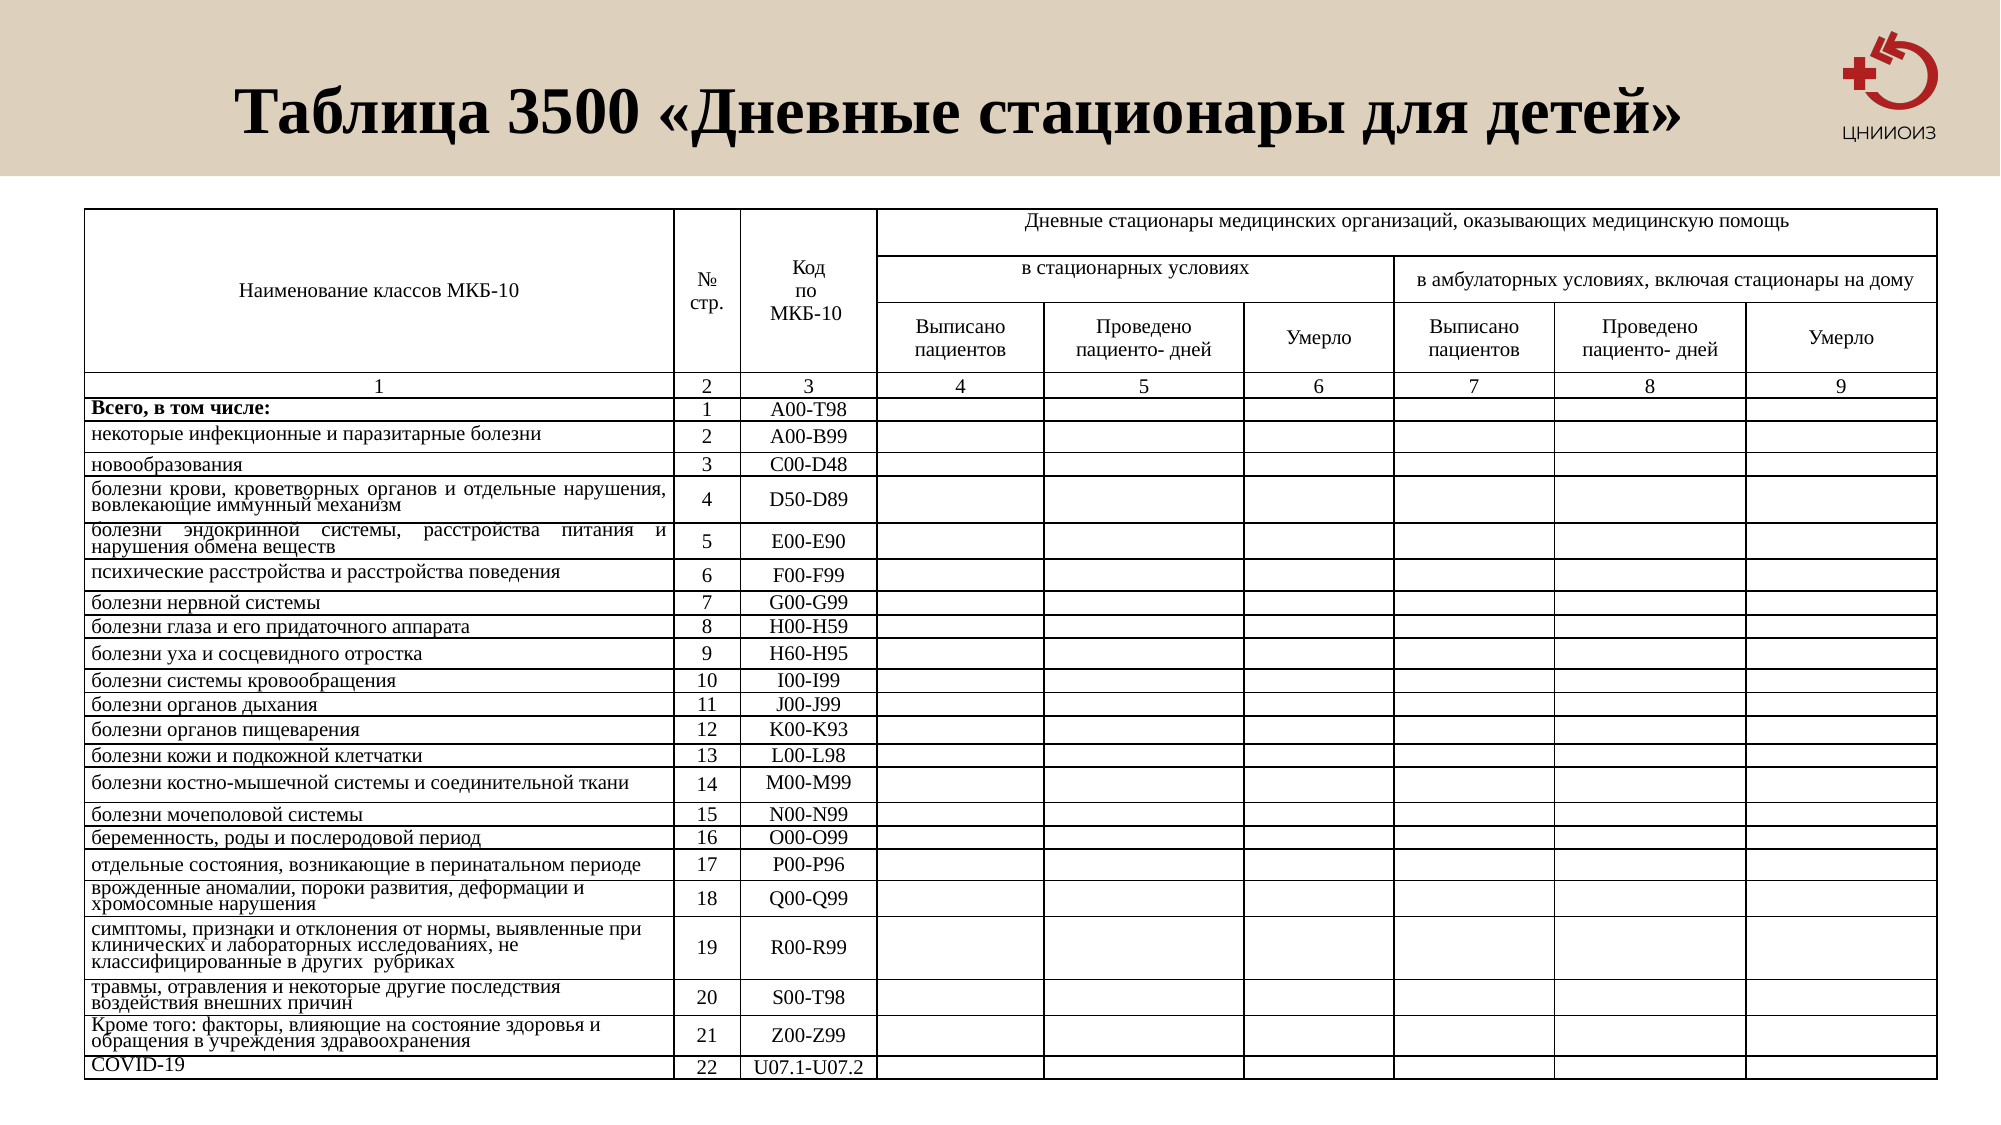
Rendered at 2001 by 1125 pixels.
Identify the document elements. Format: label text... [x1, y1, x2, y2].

table_cell [878, 524, 1043, 558]
table_cell [1747, 768, 1936, 802]
table_cell U07.1-U07.2 [741, 1057, 876, 1078]
table_cell 20 [675, 980, 740, 1015]
table_cell [1245, 592, 1393, 614]
table_cell [1747, 639, 1936, 668]
table_cell F00-F99 [741, 560, 876, 590]
table_cell 3 [675, 453, 740, 475]
table_cell H00-H59 [741, 616, 876, 637]
table_cell [1395, 524, 1554, 558]
table_cell [1555, 827, 1745, 848]
table_cell [878, 717, 1043, 743]
table_cell [1245, 1016, 1393, 1055]
table_cell [1555, 803, 1745, 825]
table_cell [878, 1057, 1043, 1078]
table_cell [1395, 745, 1554, 766]
table_cell [1045, 524, 1243, 558]
table_cell [1045, 422, 1243, 452]
table_cell [1395, 592, 1554, 614]
table_cell [878, 768, 1043, 802]
table_cell [1245, 524, 1393, 558]
table_cell [878, 560, 1043, 590]
table_cell 4 [675, 477, 740, 522]
table_cell [878, 616, 1043, 637]
table_cell болезни уха и сосцевидного отростка [85, 639, 673, 668]
table_cell 8 [1555, 373, 1745, 397]
table_cell [1747, 422, 1936, 452]
table_cell [1747, 453, 1936, 475]
table_cell болезни кожи и подкожной клетчатки [85, 745, 673, 766]
table_cell симптомы, признаки и отклонения от нормы, выявленные при клинических и лабораторных исследованиях, не классифицированные в других рубриках [85, 917, 673, 979]
table_cell 16 [675, 827, 740, 848]
table_cell [878, 592, 1043, 614]
table_cell [1045, 803, 1243, 825]
text_box Таблица 3500 «Дневные стационары для детей» [140, 37, 1781, 177]
table_cell [878, 399, 1043, 420]
table_cell в стационарных условиях [878, 257, 1393, 302]
table_cell 1 [85, 373, 673, 397]
table_cell некоторые инфекционные и паразитарные болезни [85, 422, 673, 452]
table_cell [878, 850, 1043, 880]
table_cell [1747, 477, 1936, 522]
table_cell болезни глаза и его придаточного аппарата [85, 616, 673, 637]
table_cell [1395, 693, 1554, 715]
table_cell J00-J99 [741, 693, 876, 715]
table_cell [1395, 422, 1554, 452]
table_cell 5 [675, 524, 740, 558]
table_cell [878, 670, 1043, 692]
table_cell [1555, 399, 1745, 420]
table_cell [1747, 524, 1936, 558]
table_cell 9 [1747, 373, 1936, 397]
table_cell [878, 980, 1043, 1015]
table_cell [1555, 768, 1745, 802]
table_cell [1245, 453, 1393, 475]
table_cell [878, 827, 1043, 848]
table_cell [1045, 881, 1243, 916]
table_cell Выписано пациентов [878, 303, 1043, 372]
table_header Дневные стационары медицинских организаций, оказывающих медицинскую помощь [878, 210, 1936, 255]
table_cell [1395, 477, 1554, 522]
table_cell болезни органов пищеварения [85, 717, 673, 743]
table_cell [1555, 745, 1745, 766]
table_cell S00-T98 [741, 980, 876, 1015]
table_cell [1747, 1016, 1936, 1055]
table_cell Е00-Е90 [741, 524, 876, 558]
table_cell [1245, 917, 1393, 979]
table_cell COVID-19 [85, 1057, 673, 1078]
table_cell новообразования [85, 453, 673, 475]
table_cell [1555, 453, 1745, 475]
table_cell [1747, 592, 1936, 614]
table_cell [1395, 639, 1554, 668]
table_cell [1245, 827, 1393, 848]
table_cell [1245, 768, 1393, 802]
table_cell [1555, 524, 1745, 558]
table_cell 6 [675, 560, 740, 590]
table_cell Умерло [1245, 303, 1393, 372]
table_cell 9 [675, 639, 740, 668]
table_cell [1395, 827, 1554, 848]
table_cell Кроме того: факторы, влияющие на состояние здоровья и обращения в учреждения здравоохранения [85, 1016, 673, 1055]
table_cell [1395, 670, 1554, 692]
table_cell [1395, 768, 1554, 802]
table_cell [1245, 693, 1393, 715]
table_cell врожденные аномалии, пороки развития, деформации и хромосомные нарушения [85, 881, 673, 916]
table_cell [1045, 670, 1243, 692]
table_cell [1555, 980, 1745, 1015]
table_cell в амбулаторных условиях, включая стационары на дому [1395, 257, 1936, 302]
table_cell [1245, 881, 1393, 916]
table_cell 8 [675, 616, 740, 637]
table_cell [1045, 560, 1243, 590]
table_cell [1555, 560, 1745, 590]
table_cell [1555, 917, 1745, 979]
table_cell [1045, 592, 1243, 614]
table_cell [1045, 477, 1243, 522]
table_cell [1555, 592, 1745, 614]
table_cell [1747, 980, 1936, 1015]
table_cell Проведено пациенто- дней [1045, 303, 1243, 372]
table_cell 7 [1395, 373, 1554, 397]
table_cell [1245, 803, 1393, 825]
picture [1843, 31, 1938, 142]
table_cell [878, 422, 1043, 452]
table_cell Выписано пациентов [1395, 303, 1554, 372]
table_cell [1747, 881, 1936, 916]
table_cell [1395, 399, 1554, 420]
table_cell отдельные состояния, возникающие в перинатальном периоде [85, 850, 673, 880]
table_cell болезни мочеполовой системы [85, 803, 673, 825]
table_cell болезни органов дыхания [85, 693, 673, 715]
table_cell [1045, 639, 1243, 668]
table_cell [1747, 670, 1936, 692]
table_cell [1245, 422, 1393, 452]
table_cell [878, 1016, 1043, 1055]
table_cell [1395, 917, 1554, 979]
table_cell [1245, 399, 1393, 420]
table_header № стр. [675, 210, 740, 372]
table_cell 15 [675, 803, 740, 825]
table_cell H60-H95 [741, 639, 876, 668]
table_cell 22 [675, 1057, 740, 1078]
table_cell [1245, 477, 1393, 522]
table_cell [1045, 745, 1243, 766]
table_cell 2 [675, 373, 740, 397]
table_cell [878, 803, 1043, 825]
table_cell [1747, 827, 1936, 848]
table_cell [878, 693, 1043, 715]
table_cell 13 [675, 745, 740, 766]
table_cell L00-L98 [741, 745, 876, 766]
table_cell 21 [675, 1016, 740, 1055]
table_cell [1747, 745, 1936, 766]
table_cell болезни костно-мышечной системы и соединительной ткани [85, 768, 673, 802]
table_cell [1747, 917, 1936, 979]
table_cell С00-D48 [741, 453, 876, 475]
table_cell [878, 881, 1043, 916]
table_cell 6 [1245, 373, 1393, 397]
table_cell O00-O99 [741, 827, 876, 848]
table_cell [1045, 1016, 1243, 1055]
table_cell P00-P96 [741, 850, 876, 880]
table_cell [878, 745, 1043, 766]
table_cell [1045, 850, 1243, 880]
table_cell 4 [878, 373, 1043, 397]
table_cell [878, 917, 1043, 979]
table_header Код по МКБ-10 [741, 210, 876, 372]
table_cell [1045, 827, 1243, 848]
table_cell M00-M99 [741, 768, 876, 802]
table_cell I00-I99 [741, 670, 876, 692]
table_cell [1555, 616, 1745, 637]
table_cell [1555, 1016, 1745, 1055]
table_cell D50-D89 [741, 477, 876, 522]
table_cell [1045, 717, 1243, 743]
table_cell [1747, 560, 1936, 590]
table_cell [1245, 1057, 1393, 1078]
table_cell [1395, 980, 1554, 1015]
text_box [0, 0, 2000, 177]
table_cell Всего, в том числе: [85, 399, 673, 420]
table_cell 11 [675, 693, 740, 715]
table_cell [1245, 560, 1393, 590]
table_cell [1245, 670, 1393, 692]
table_cell 19 [675, 917, 740, 979]
table_cell [1395, 803, 1554, 825]
table_cell 1 [675, 399, 740, 420]
table_cell [1395, 453, 1554, 475]
table_cell [1747, 399, 1936, 420]
table_cell 12 [675, 717, 740, 743]
table_cell G00-G99 [741, 592, 876, 614]
table_cell 3 [741, 373, 876, 397]
table_cell [1555, 639, 1745, 668]
table_cell [1555, 670, 1745, 692]
table_cell травмы, отравления и некоторые другие последствия воздействия внешних причин [85, 980, 673, 1015]
table_cell 17 [675, 850, 740, 880]
table_cell 5 [1045, 373, 1243, 397]
table_cell [1555, 422, 1745, 452]
table_cell [1045, 616, 1243, 637]
table_cell 14 [675, 768, 740, 802]
table_cell [1245, 616, 1393, 637]
table_cell [1045, 768, 1243, 802]
table_cell Z00-Z99 [741, 1016, 876, 1055]
table_cell [1395, 850, 1554, 880]
table_cell 10 [675, 670, 740, 692]
table_cell K00-K93 [741, 717, 876, 743]
table_header Наименование классов МКБ-10 [85, 210, 673, 372]
table_cell [1245, 850, 1393, 880]
table_cell [878, 639, 1043, 668]
table_cell [1395, 616, 1554, 637]
table_cell [1555, 850, 1745, 880]
table_cell [1555, 477, 1745, 522]
table_cell [1395, 881, 1554, 916]
table_cell [1245, 639, 1393, 668]
table_cell [878, 477, 1043, 522]
table_cell [1245, 980, 1393, 1015]
table_cell [1747, 693, 1936, 715]
table_cell R00-R99 [741, 917, 876, 979]
table_cell [1395, 1057, 1554, 1078]
table_cell [1045, 399, 1243, 420]
table_cell психические расстройства и расстройства поведения [85, 560, 673, 590]
table_cell [1245, 745, 1393, 766]
table_cell [1395, 717, 1554, 743]
table_cell [878, 453, 1043, 475]
table_cell 18 [675, 881, 740, 916]
table_cell [1747, 1057, 1936, 1078]
table_cell [1747, 803, 1936, 825]
table_cell [1045, 980, 1243, 1015]
table_cell [1045, 917, 1243, 979]
table_cell [1045, 693, 1243, 715]
table_cell [1747, 717, 1936, 743]
table_cell [1045, 453, 1243, 475]
table_cell [1245, 717, 1393, 743]
table_cell А00-Т98 [741, 399, 876, 420]
table_cell [1395, 560, 1554, 590]
table_cell [1555, 717, 1745, 743]
table_cell Q00-Q99 [741, 881, 876, 916]
table_cell [1555, 1057, 1745, 1078]
table_cell А00-В99 [741, 422, 876, 452]
table_cell [1555, 881, 1745, 916]
table_cell [1747, 850, 1936, 880]
table_cell Умерло [1747, 303, 1936, 372]
table_cell [1395, 1016, 1554, 1055]
table_cell [1747, 616, 1936, 637]
table_cell беременность, роды и послеродовой период [85, 827, 673, 848]
table_cell болезни нервной системы [85, 592, 673, 614]
table_cell Проведено пациенто- дней [1555, 303, 1745, 372]
table_cell [1555, 693, 1745, 715]
table_cell 7 [675, 592, 740, 614]
table_cell N00-N99 [741, 803, 876, 825]
table_cell 2 [675, 422, 740, 452]
table_cell болезни крови, кроветворных органов и отдельные нарушения, вовлекающие иммунный механизм [85, 477, 673, 522]
table_cell [1045, 1057, 1243, 1078]
table_cell болезни системы кровообращения [85, 670, 673, 692]
table_cell болезни эндокринной системы, расстройства питания и нарушения обмена веществ [85, 524, 673, 558]
